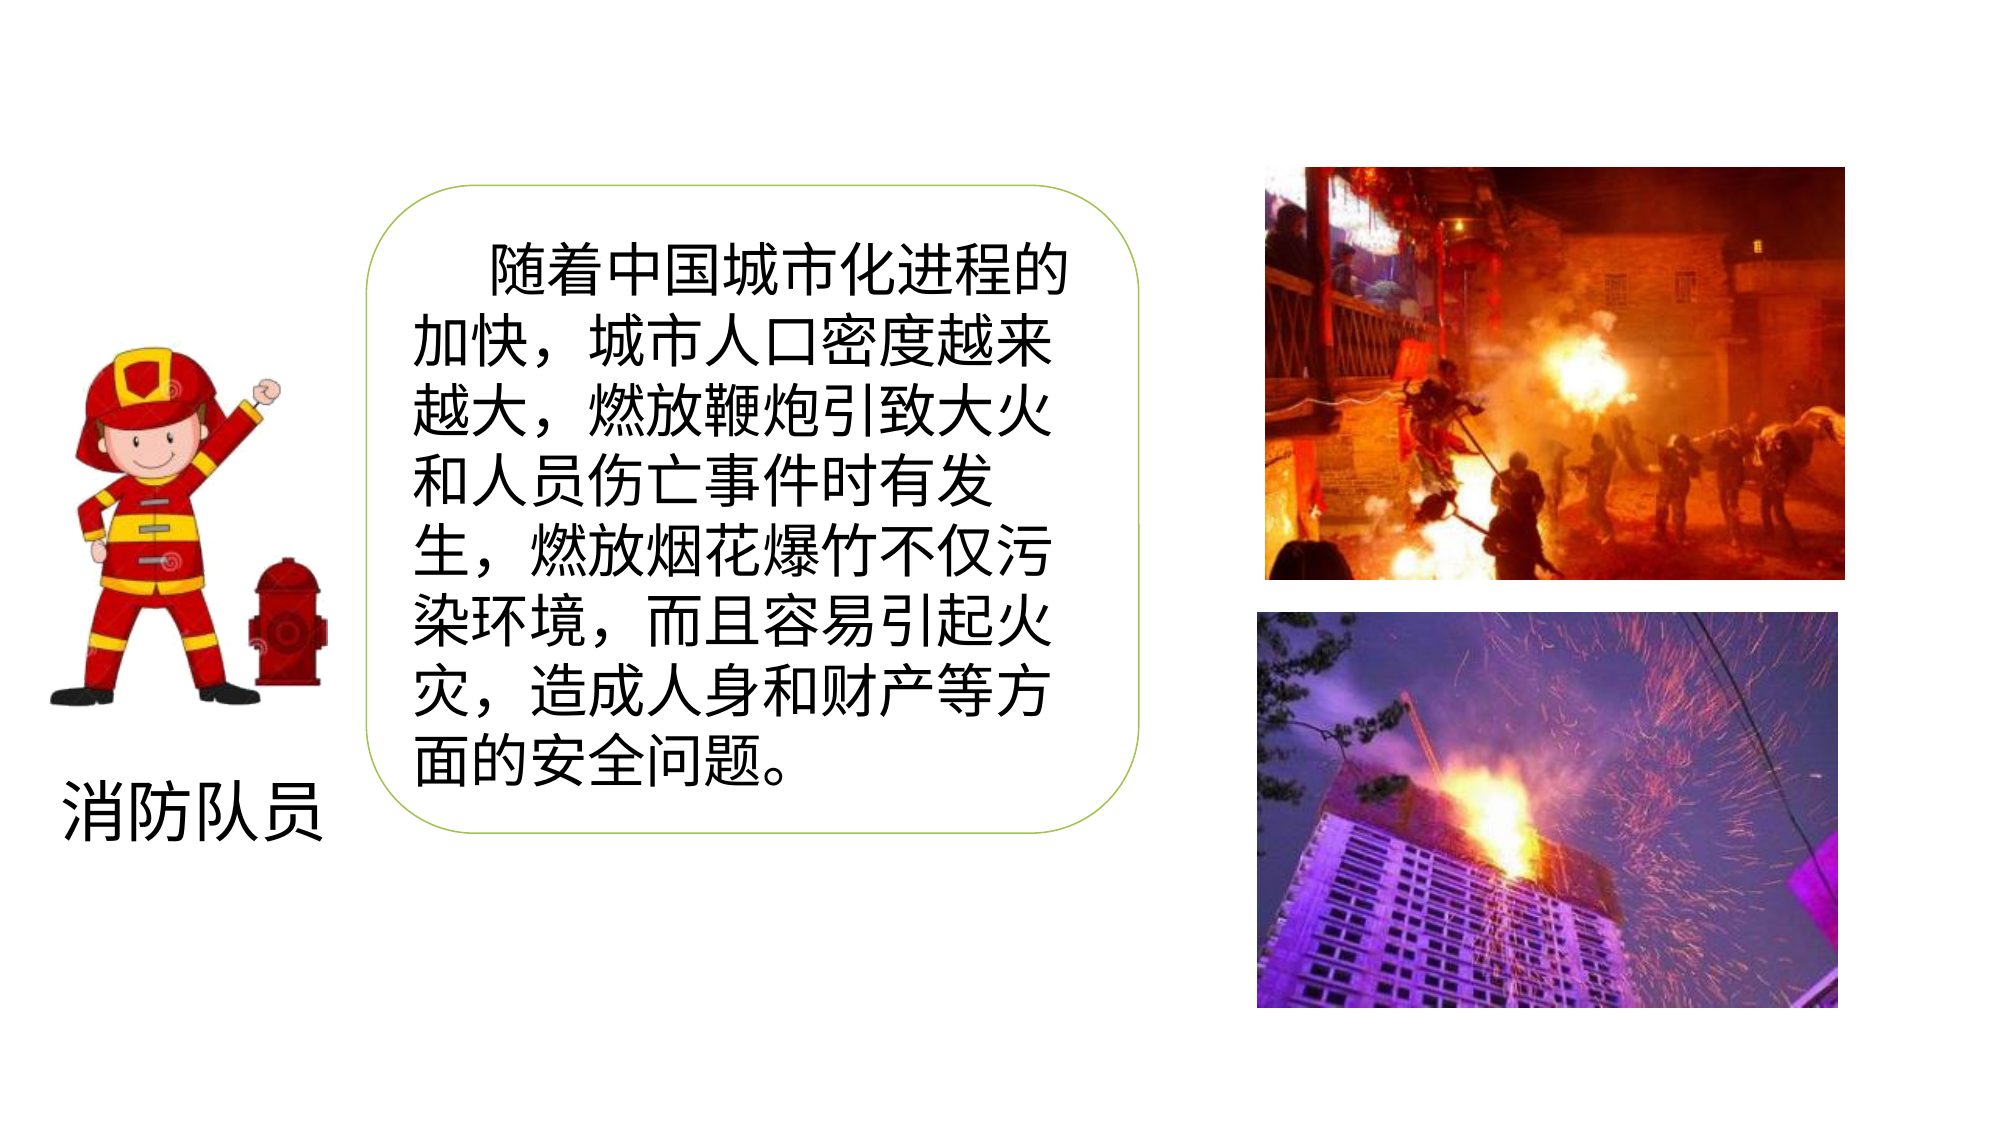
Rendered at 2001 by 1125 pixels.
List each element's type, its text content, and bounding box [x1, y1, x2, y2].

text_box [44, 339, 346, 859]
text_box 随着中国城市化进程的加快，城市人口密度越来越大，燃放鞭炮引致大火和人员伤亡事件时有发生，燃放烟花爆竹不仅污染环境，而且容易引起火灾，造成人身和财产等方面的安全问题。 [366, 185, 1139, 834]
picture [1257, 612, 1838, 1008]
picture [1264, 166, 1846, 580]
